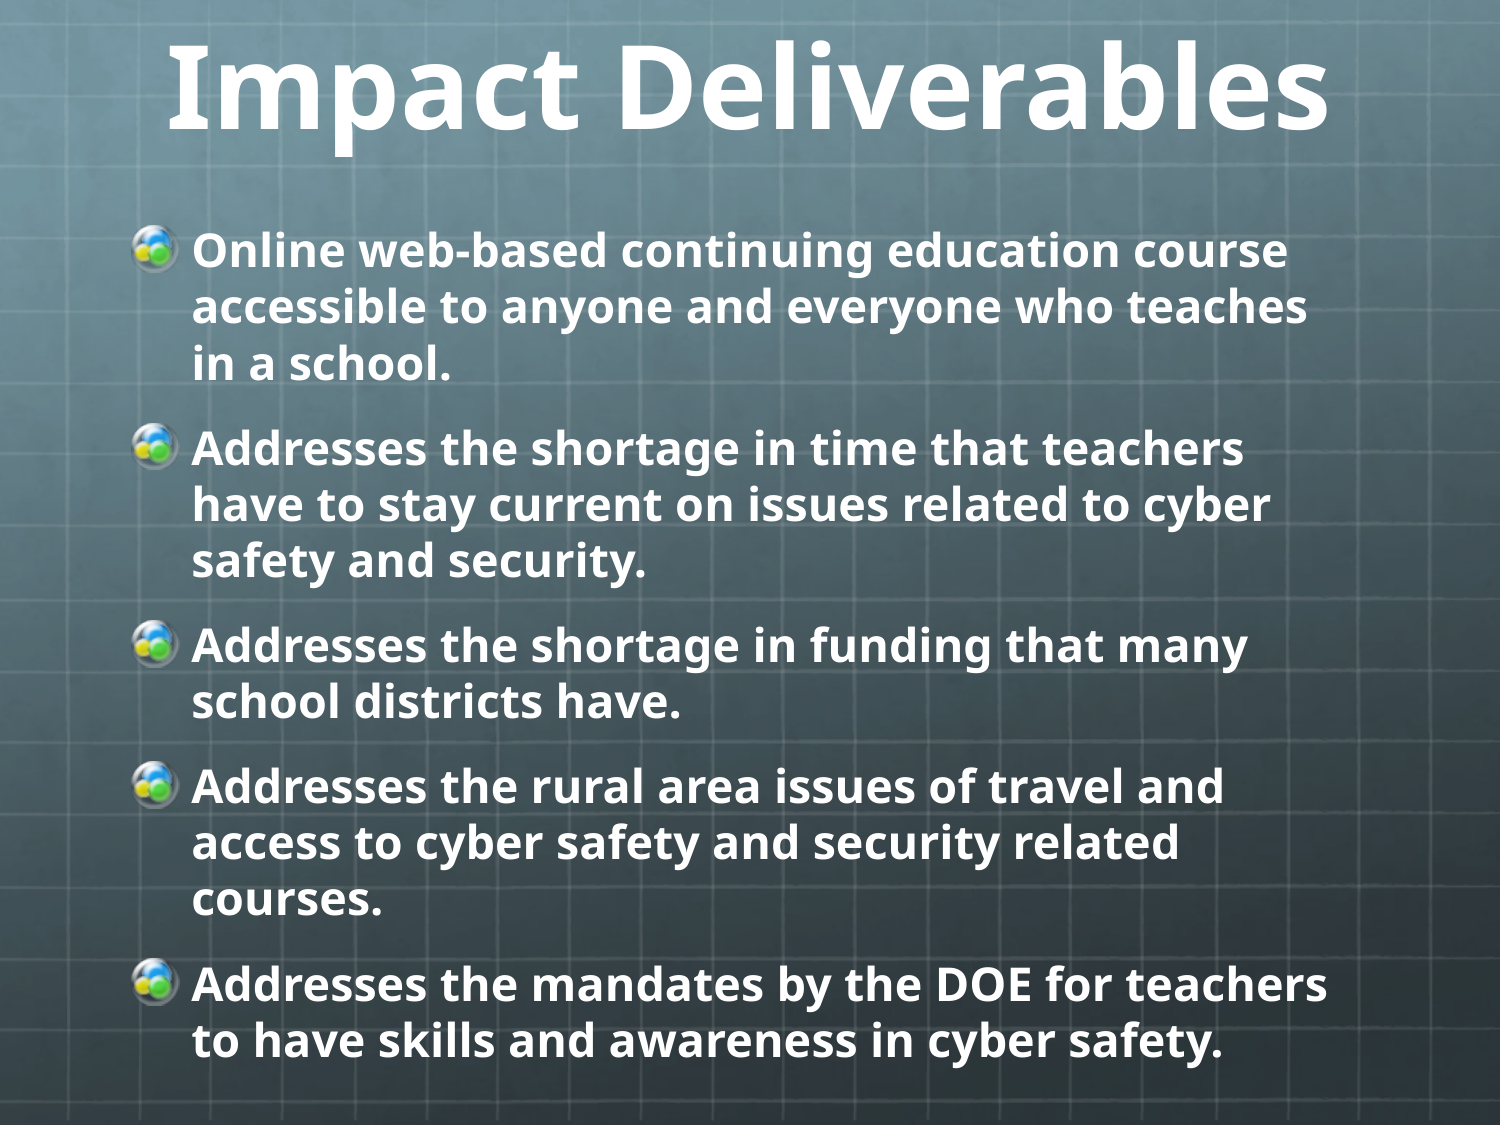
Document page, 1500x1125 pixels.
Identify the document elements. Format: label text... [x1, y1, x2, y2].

picture [0, 0, 1500, 1125]
list Online web-based continuing education course accessible to anyone and everyone who teaches in a school. Addresses the shortage in time that teachers have to stay current on issues related to cyber safety and security. Addresses the shortage in funding that many school districts have. Addresses the rural area issues of travel and access to cyber safety and security related courses. Addresses the mandates by the DOE for teachers to have skills and awareness in cyber safety. [116, 213, 1356, 1089]
title Impact Deliverables [127, 17, 1372, 289]
